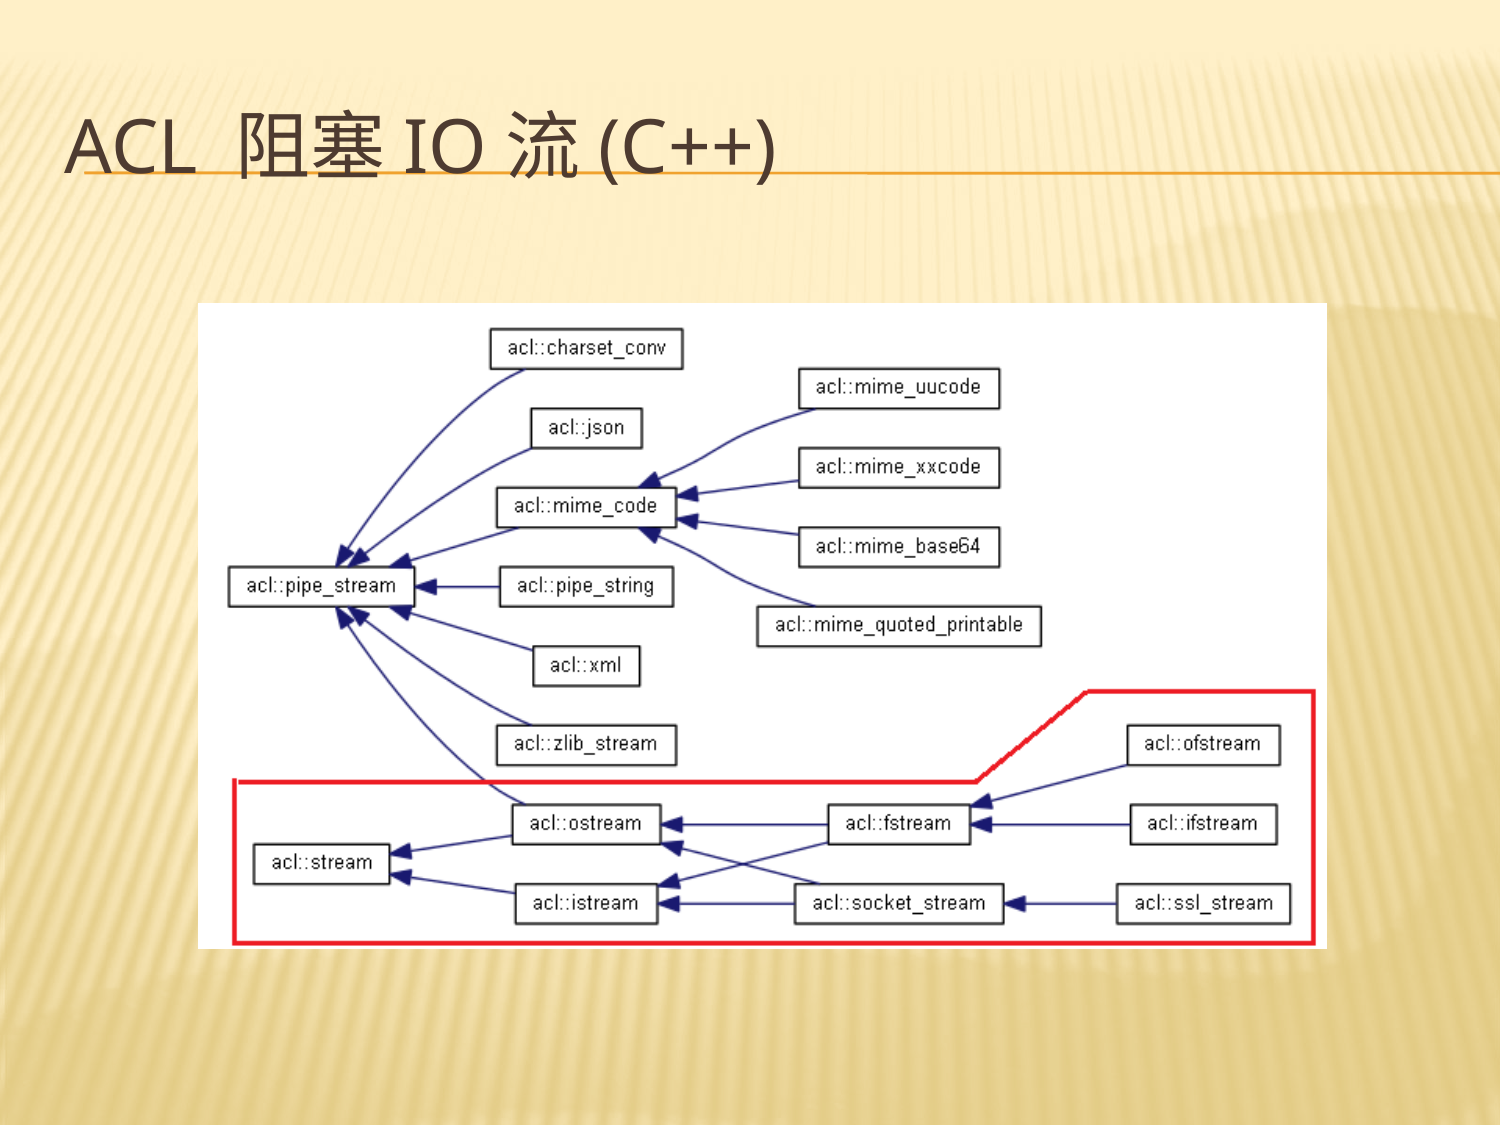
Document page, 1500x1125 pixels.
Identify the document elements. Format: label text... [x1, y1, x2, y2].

title ACL 阻塞IO流(C++) [50, 75, 1475, 213]
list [198, 303, 1327, 950]
